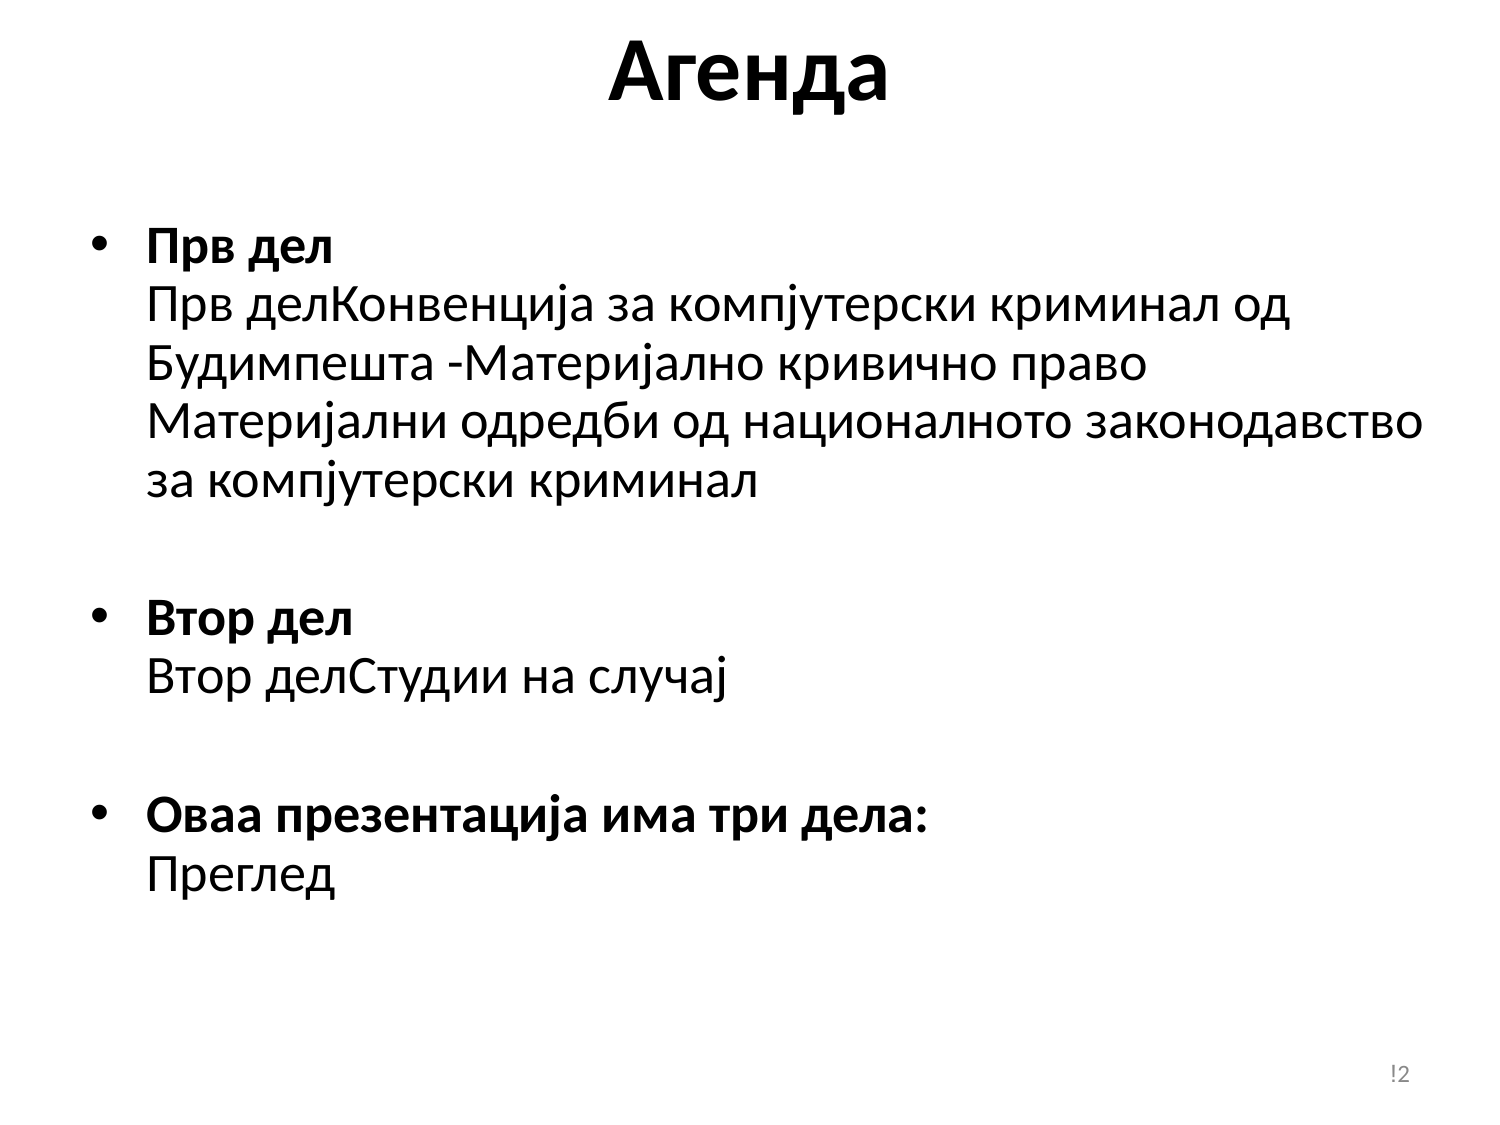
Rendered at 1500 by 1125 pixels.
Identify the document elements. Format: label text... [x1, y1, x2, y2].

list Прв дел Прв делКонвенција за компјутерски криминал од Будимпешта -Материјално кривично право Материјални одредби од националното законодавство за компјутерски криминал Втор дел Втор делСтудии на случај Оваа презентација има три дела: Преглед [75, 208, 1472, 1013]
slide_number !2 [1074, 1042, 1425, 1103]
title Агенда [75, 0, 1425, 128]
